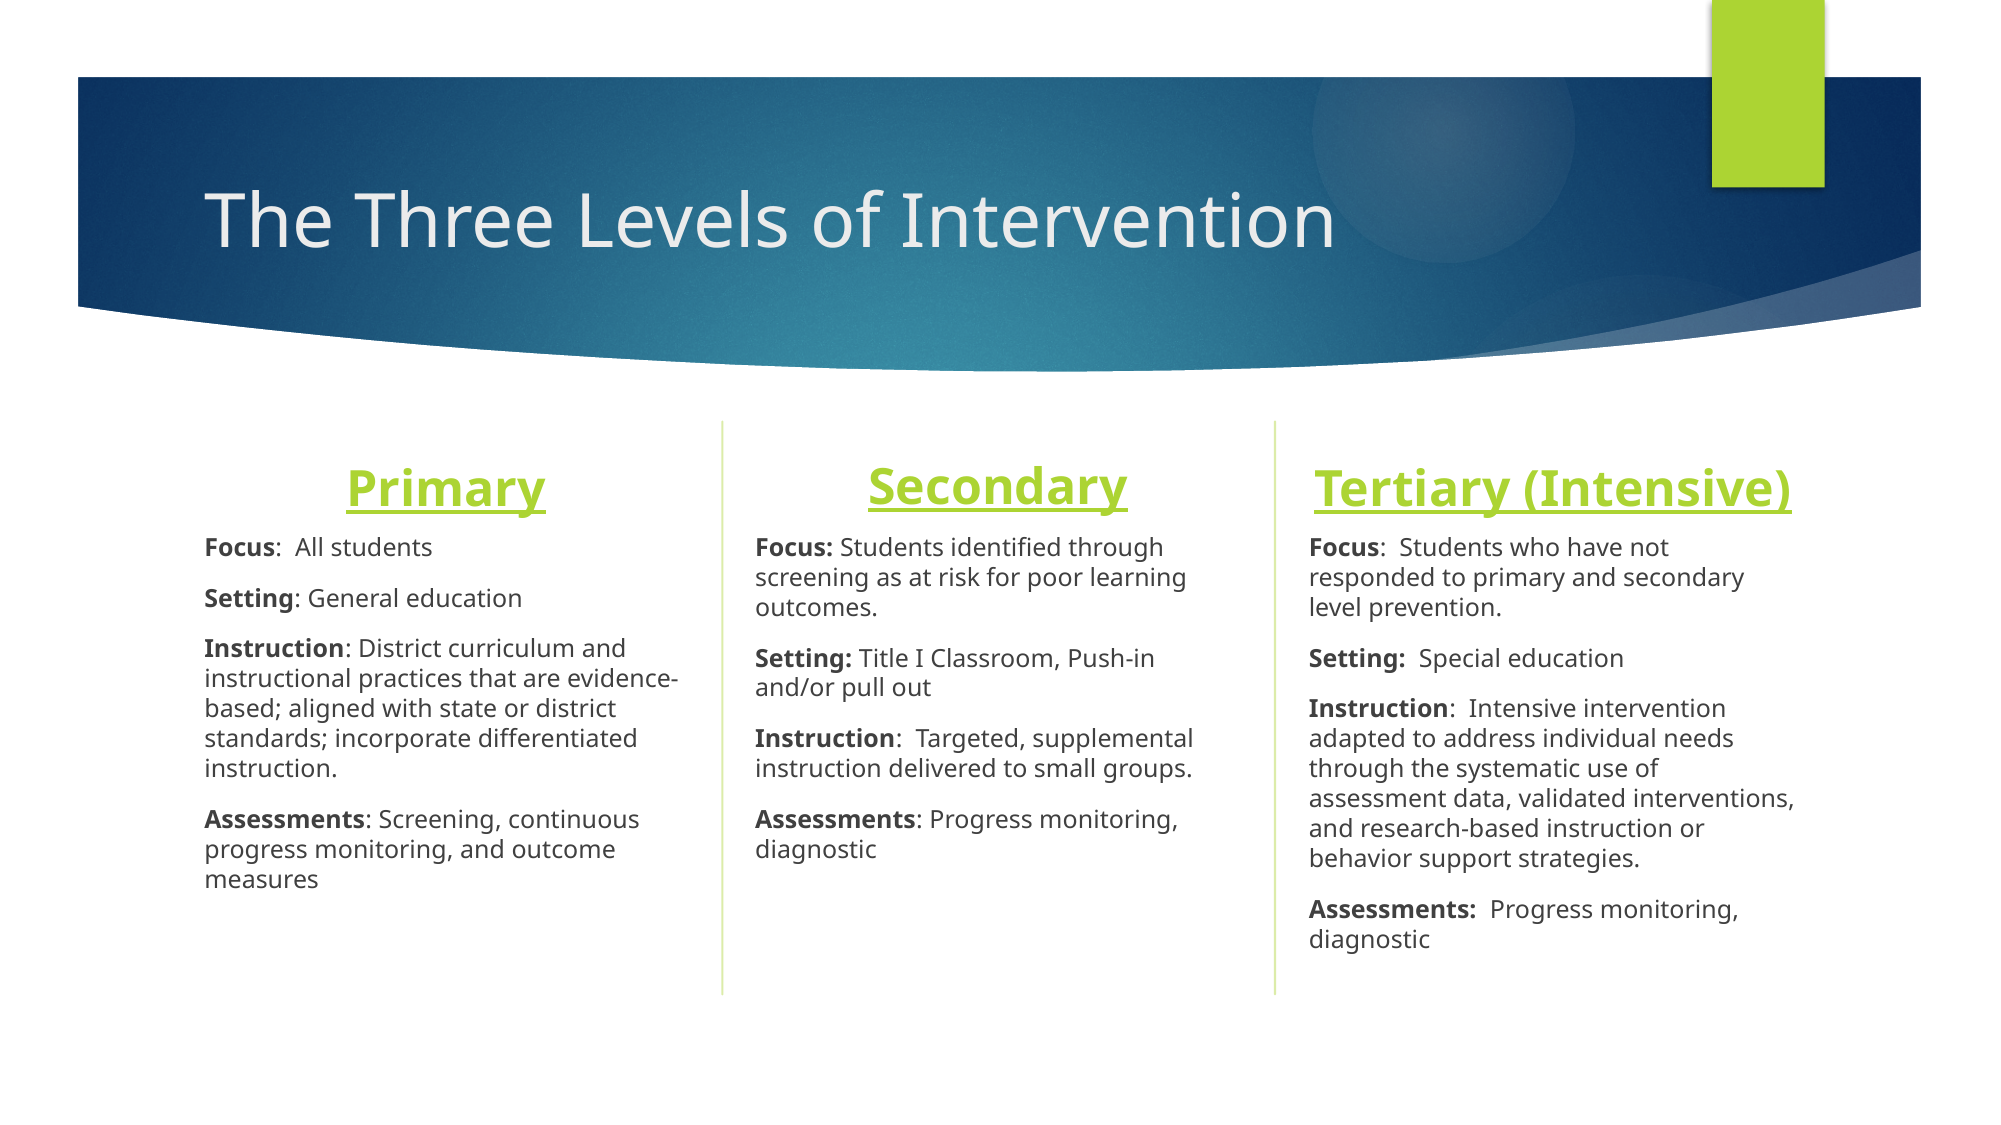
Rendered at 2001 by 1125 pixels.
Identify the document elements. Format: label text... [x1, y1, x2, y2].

list Focus: Students identified through screening as at risk for poor learning outcomes. Setting: Title I Classroom, Push-in and/or pull out Instruction: Targeted, supplemental instruction delivered to small groups. Assessments: Progress monitoring, diagnostic [740, 523, 1257, 989]
list Focus: Students who have not responded to primary and secondary level prevention. Setting: Special education Instruction: Intensive intervention adapted to address individual needs through the systematic use of assessment data, validated interventions, and research-based instruction or behavior support strategies. Assessments: Progress monitoring, diagnostic [1293, 523, 1813, 989]
list Primary [189, 429, 703, 523]
list Secondary [740, 427, 1257, 522]
list Focus: All students Setting: General education Instruction: District curriculum and instructional practices that are evidence-based; aligned with state or district standards; incorporate differentiated instruction. Assessments: Screening, continuous progress monitoring, and outcome measures [189, 523, 703, 989]
title The Three Levels of Intervention [189, 159, 1627, 276]
list Tertiary (Intensive) [1293, 429, 1813, 523]
